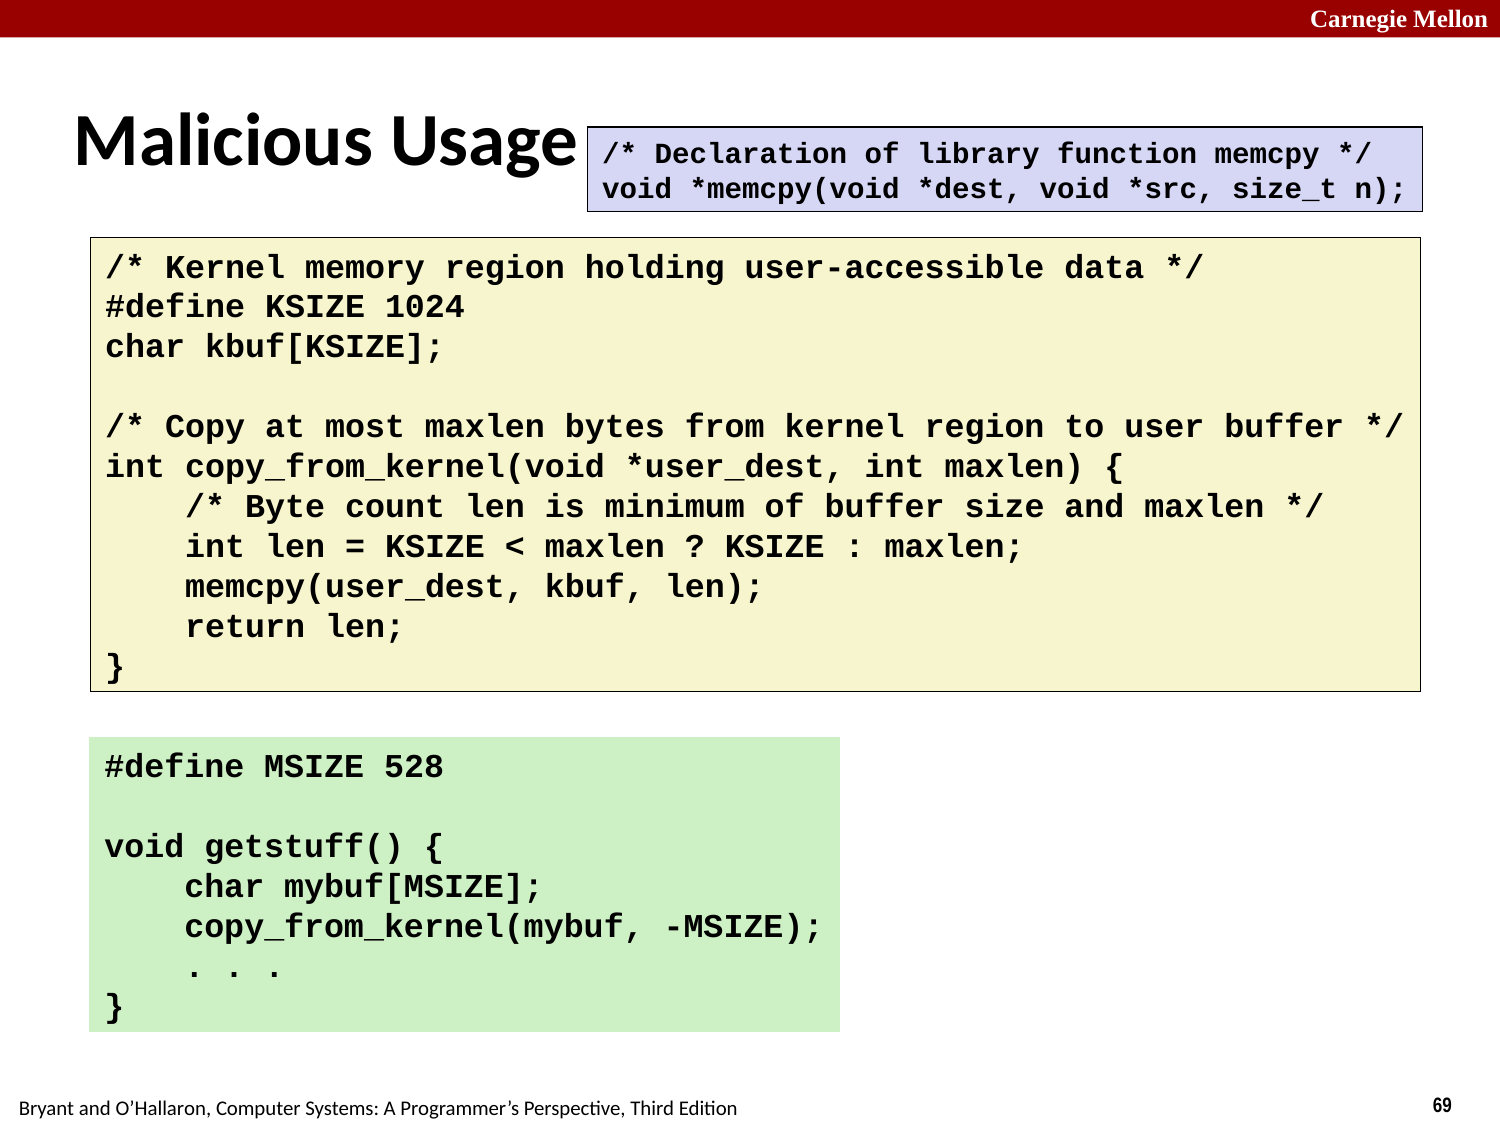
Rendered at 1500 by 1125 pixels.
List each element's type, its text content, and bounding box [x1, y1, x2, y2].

text_box #define MSIZE 528 void getstuff() { char mybuf[MSIZE]; copy_from_kernel(mybuf, -MSIZE); . . . } [89, 737, 840, 1032]
title Malicious Usage [58, 72, 1305, 199]
text_box /* Kernel memory region holding user-accessible data */ #define KSIZE 1024 char kbuf[KSIZE]; /* Copy at most maxlen bytes from kernel region to user buffer */ int copy_from_kernel(void *user_dest, int maxlen) { /* Byte count len is minimum of buffer size and maxlen */ int len = KSIZE < maxlen ? KSIZE : maxlen; memcpy(user_dest, kbuf, len); return len; } [90, 237, 1421, 692]
text_box /* Declaration of library function memcpy */ void *memcpy(void *dest, void *src, size_t n); [587, 127, 1423, 212]
